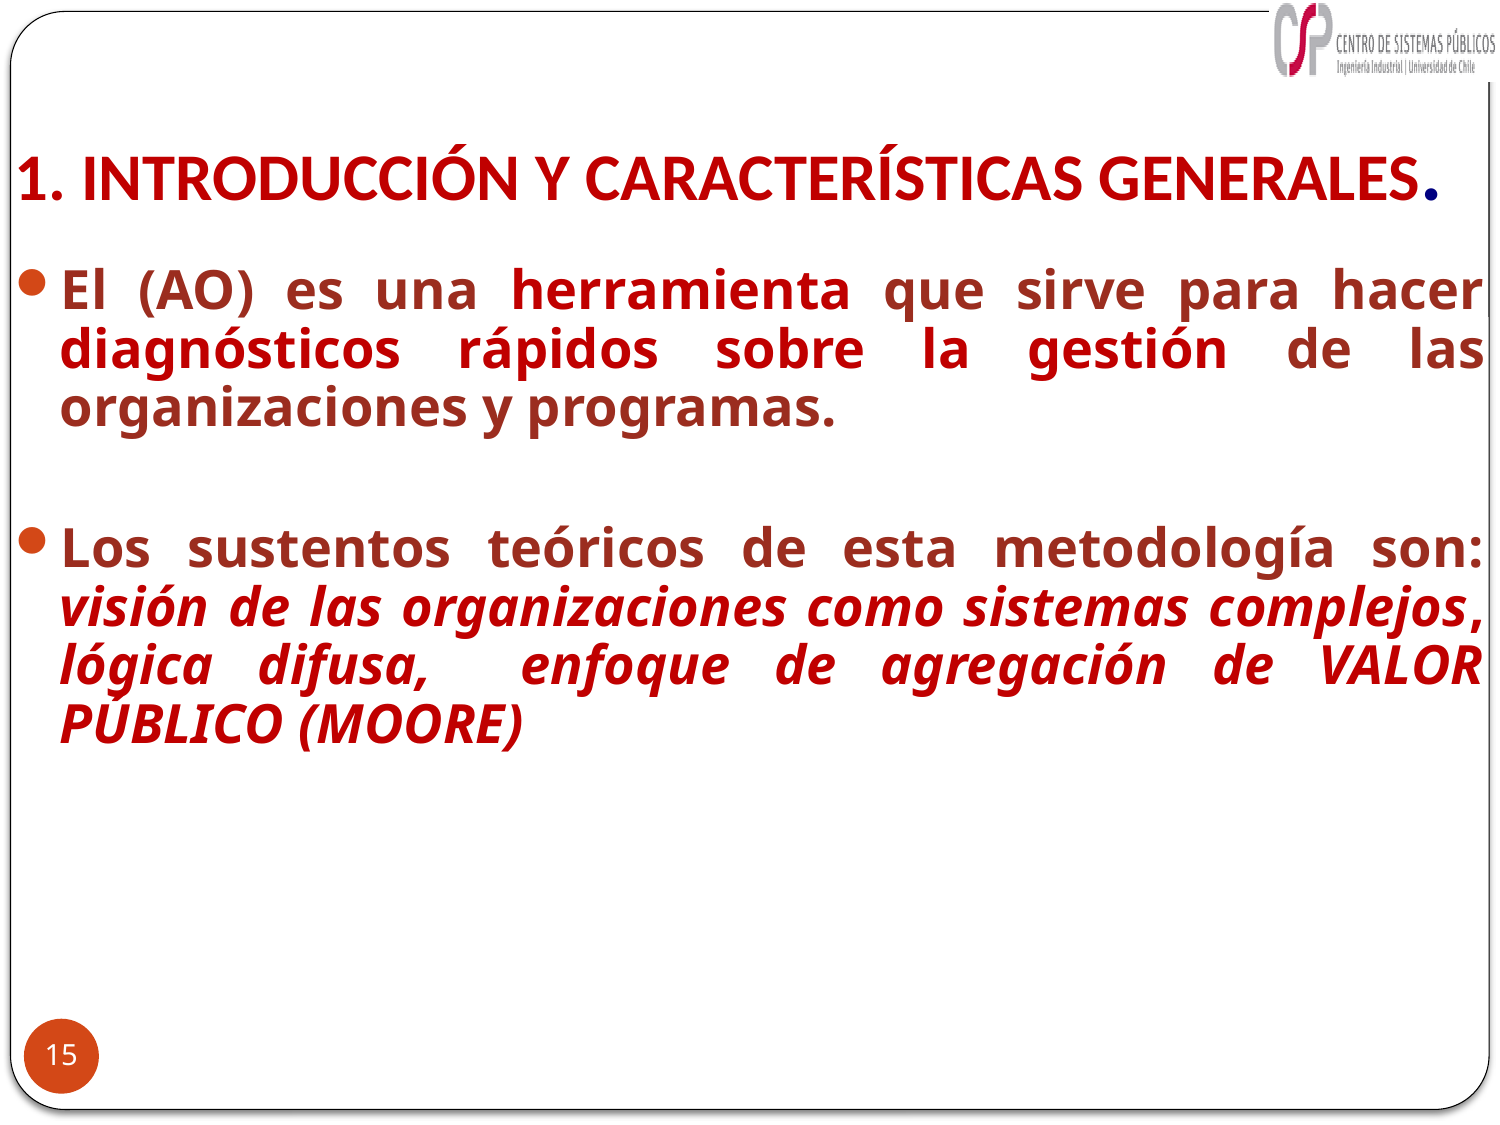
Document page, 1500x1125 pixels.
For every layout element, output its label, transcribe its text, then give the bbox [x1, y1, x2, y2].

title 1. INTRODUCCIÓN Y CARACTERÍSTICAS GENERALES. [0, 45, 1500, 233]
list El (AO) es una herramienta que sirve para hacer diagnósticos rápidos sobre la gestión de las organizaciones y programas. Los sustentos teóricos de esta metodología son: visión de las organizaciones como sistemas complejos, lógica difusa, enfoque de agregación de VALOR PÚBLICO (MOORE) [0, 255, 1500, 1087]
slide_number 15 [40, 1087, 83, 1094]
picture [1269, 0, 1500, 82]
